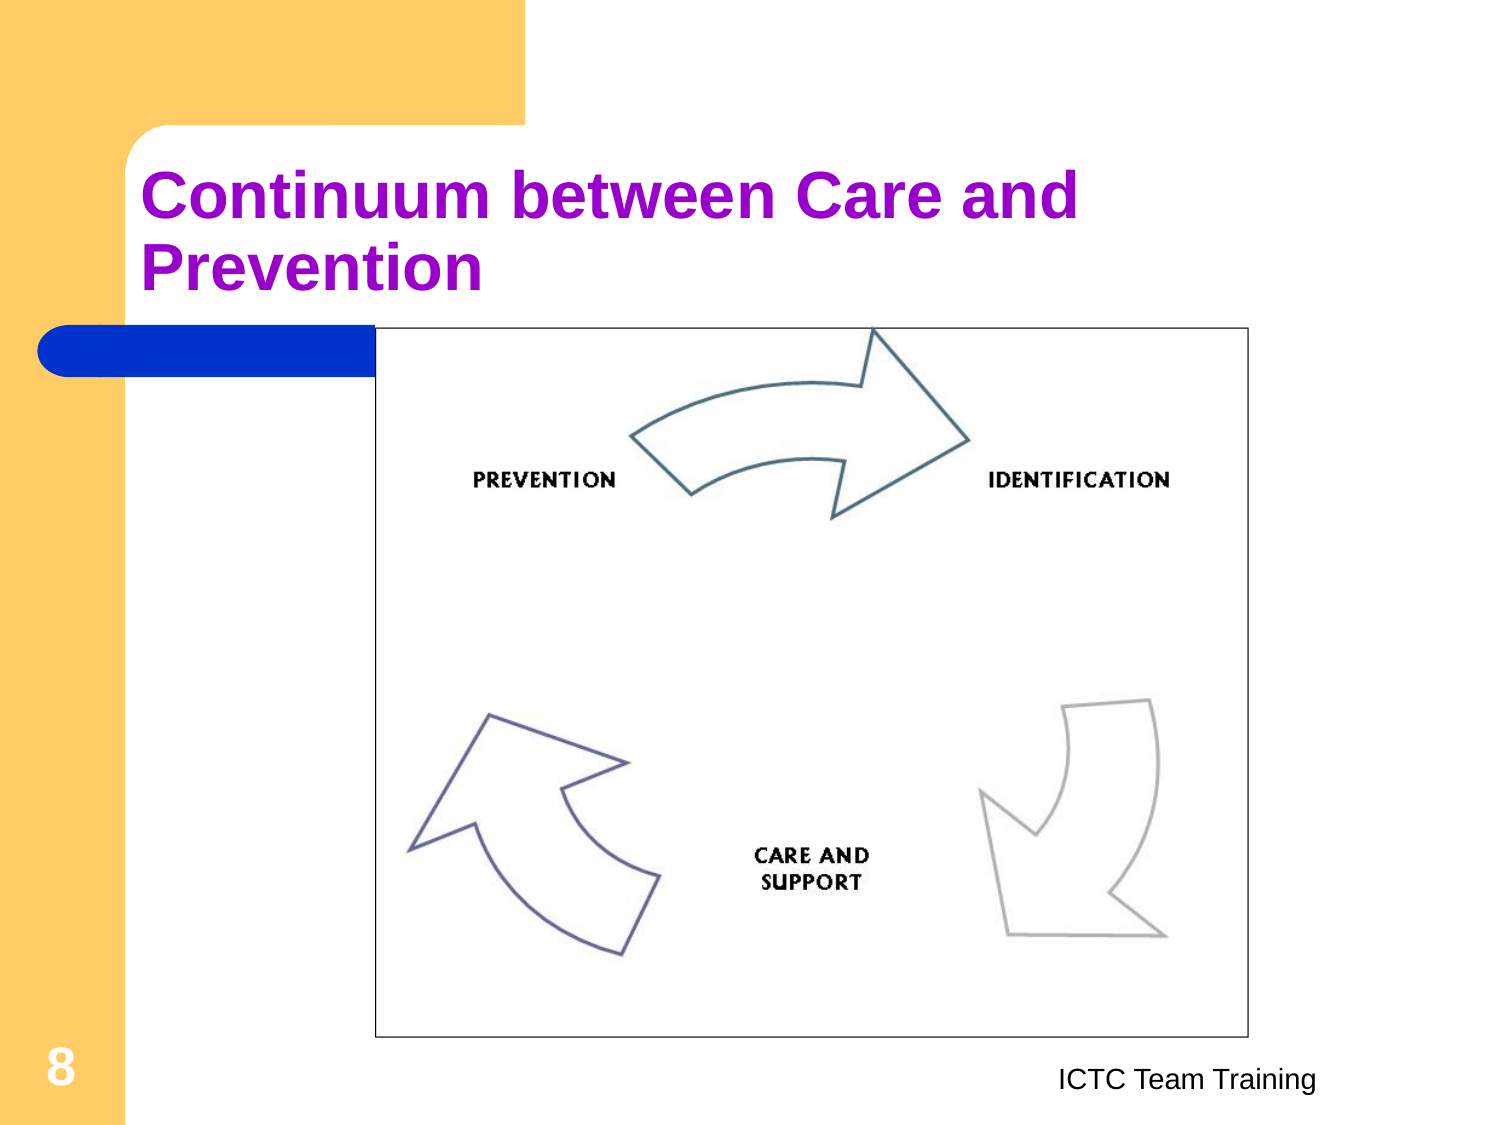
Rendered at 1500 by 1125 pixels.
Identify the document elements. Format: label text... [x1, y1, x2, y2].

slide_number 8 [13, 1023, 111, 1105]
footer ICTC Team Training [949, 1024, 1426, 1104]
title Continuum between Care and Prevention [124, 124, 1426, 313]
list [374, 324, 1251, 1040]
